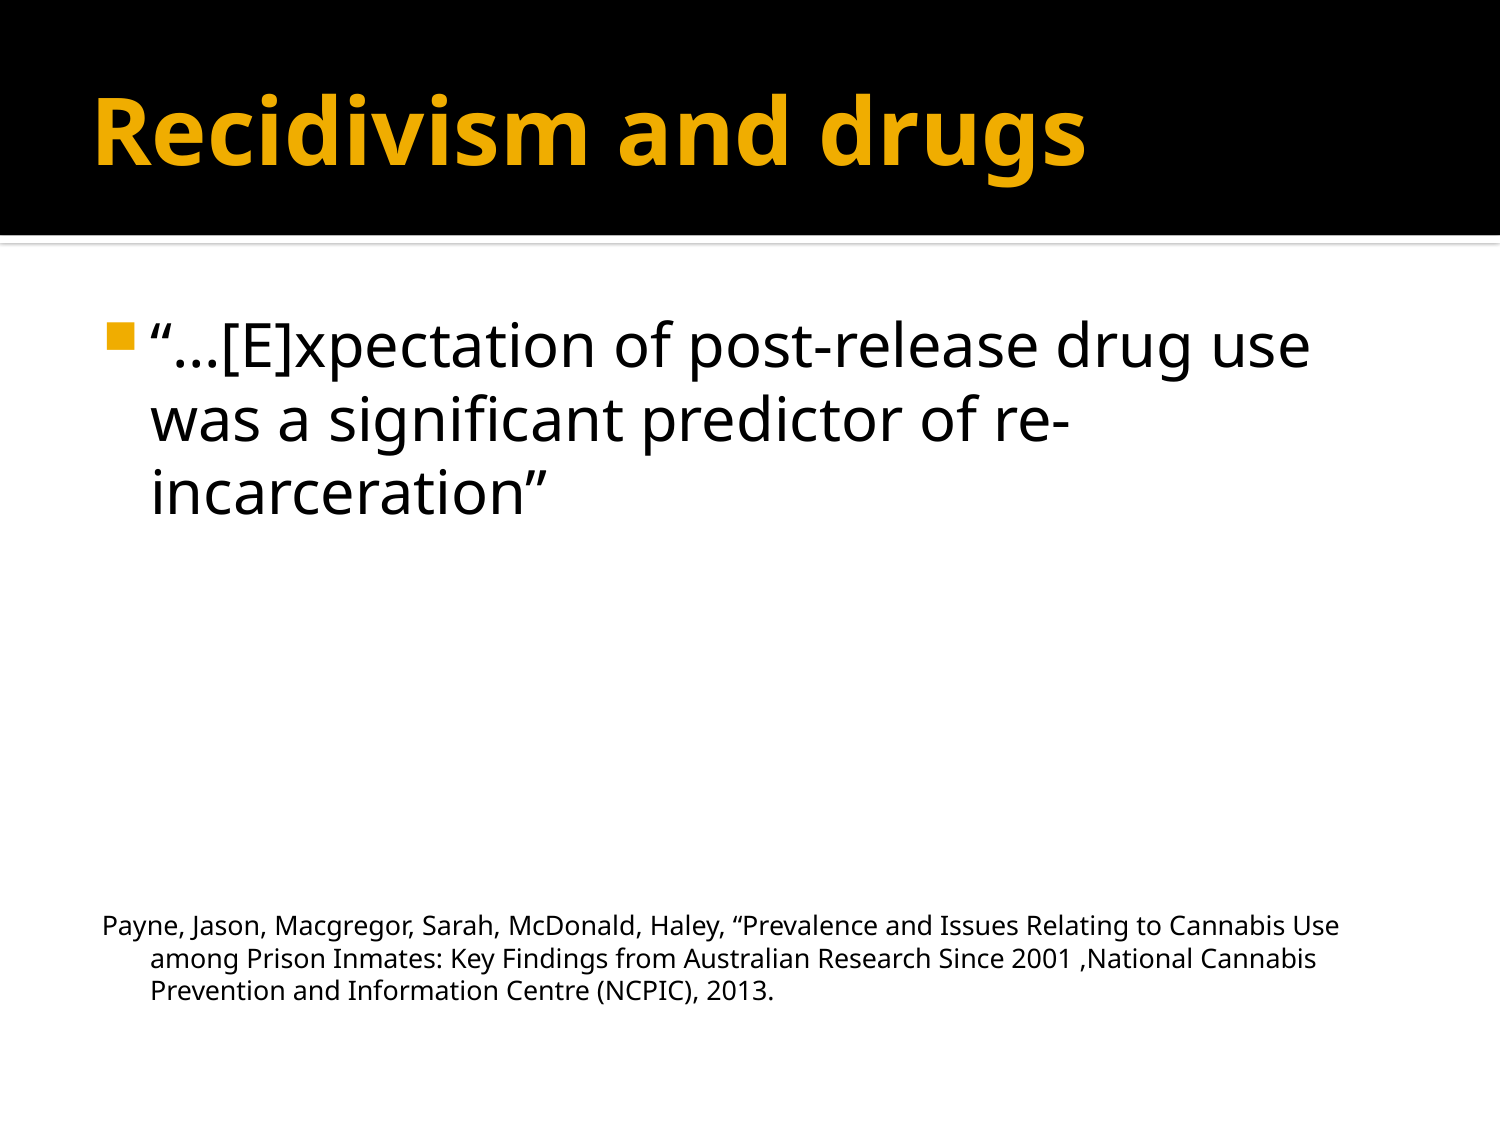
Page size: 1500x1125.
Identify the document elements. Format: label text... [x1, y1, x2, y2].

list “…[E]xpectation of post-release drug use was a significant predictor of re-incarceration” Payne, Jason, Macgregor, Sarah, McDonald, Haley, “Prevalence and Issues Relating to Cannabis Use among Prison Inmates: Key Findings from Australian Research Since 2001 ,National Cannabis Prevention and Information Centre (NCPIC), 2013. [75, 291, 1425, 1050]
title Recidivism and drugs [75, 25, 1425, 231]
